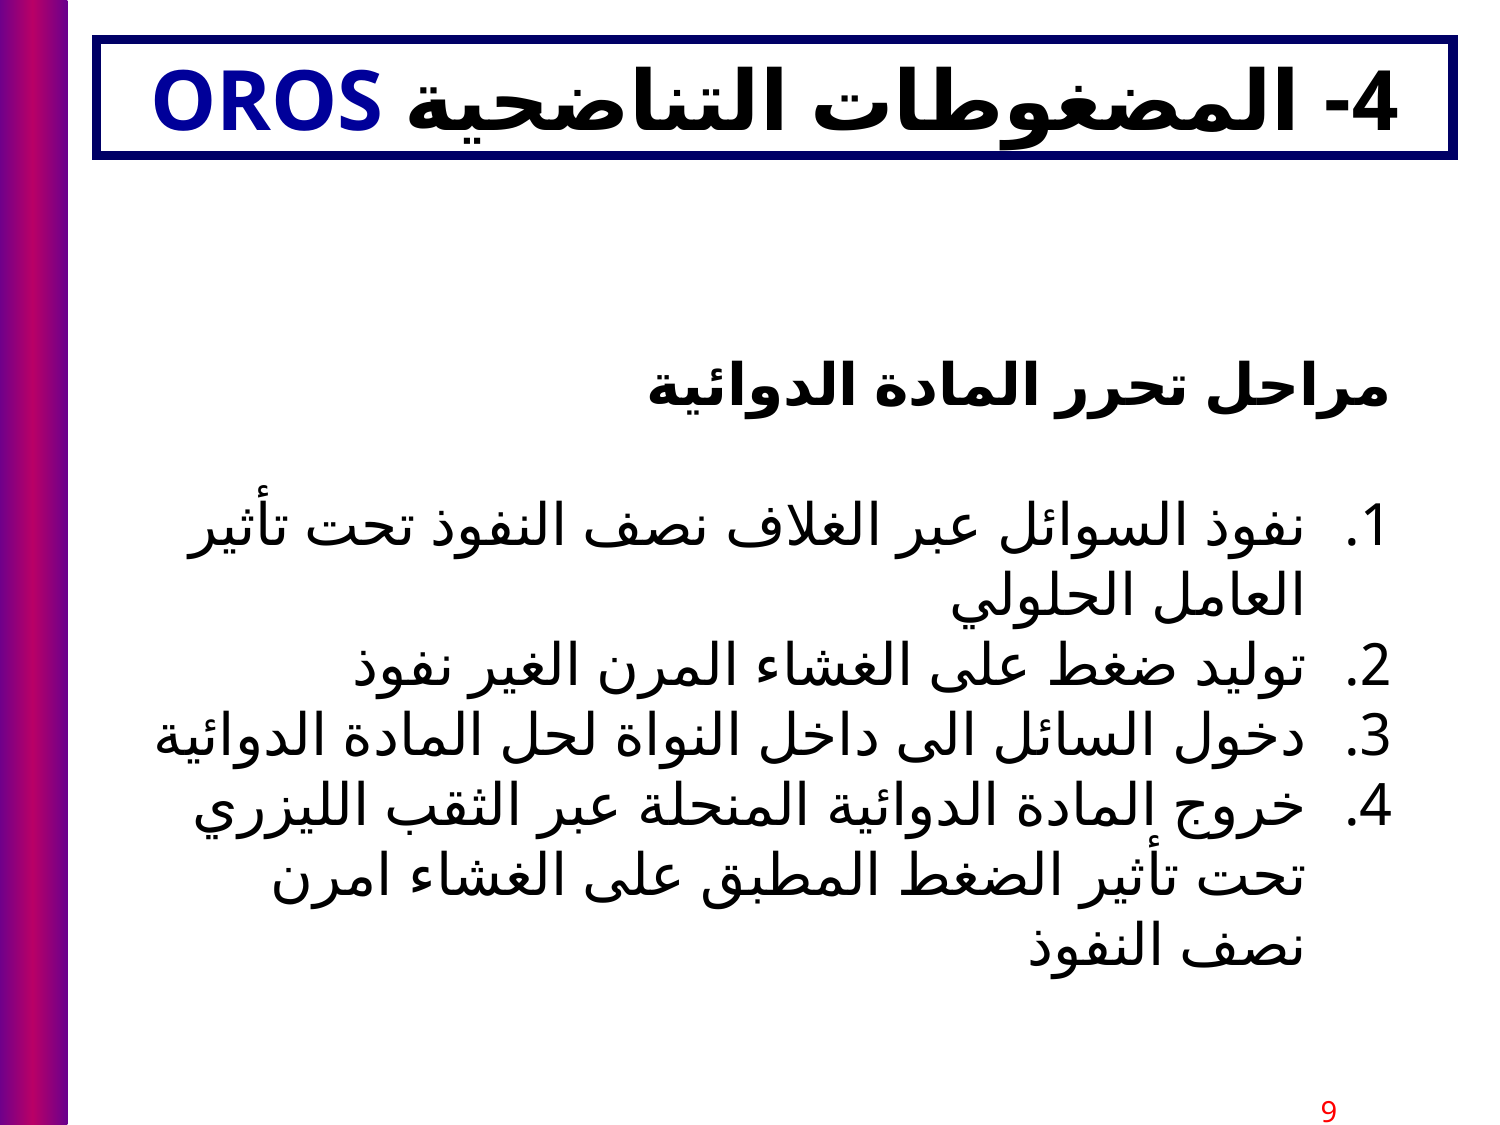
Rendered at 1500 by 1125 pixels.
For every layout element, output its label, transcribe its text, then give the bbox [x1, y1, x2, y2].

text_box مراحل تحرر المادة الدوائية نفوذ السوائل عبر الغلاف نصف النفوذ تحت تأثير العامل الحلولي توليد ضغط على الغشاء المرن الغير نفوذ دخول السائل الى داخل النواة لحل المادة الدوائية خروج المادة الدوائية المنحلة عبر الثقب الليزري تحت تأثير الضغط المطبق على الغشاء امرن نصف النفوذ [128, 339, 1407, 1055]
title 4- المضغوطات التناضحية OROS [92, 35, 1458, 160]
